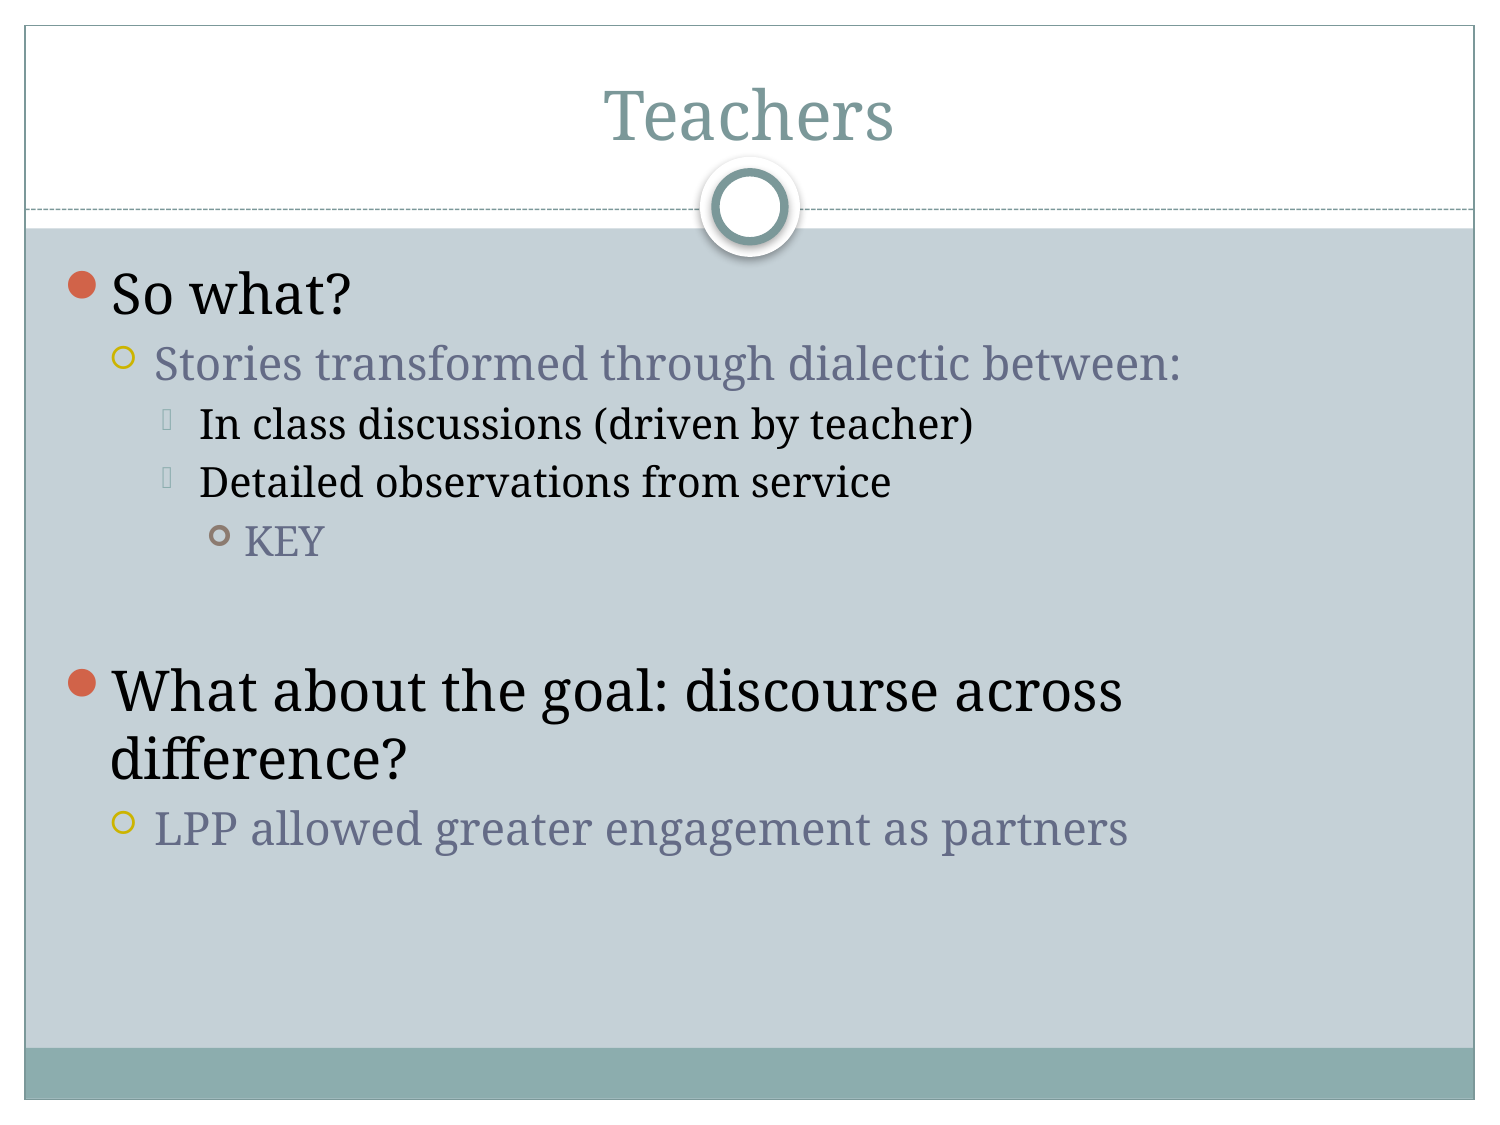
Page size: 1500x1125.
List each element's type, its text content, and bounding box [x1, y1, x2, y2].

list So what? Stories transformed through dialectic between: In class discussions (driven by teacher) Detailed observations from service KEY What about the goal: discourse across difference? LPP allowed greater engagement as partners [49, 250, 1445, 1001]
title Teachers [49, 37, 1450, 162]
